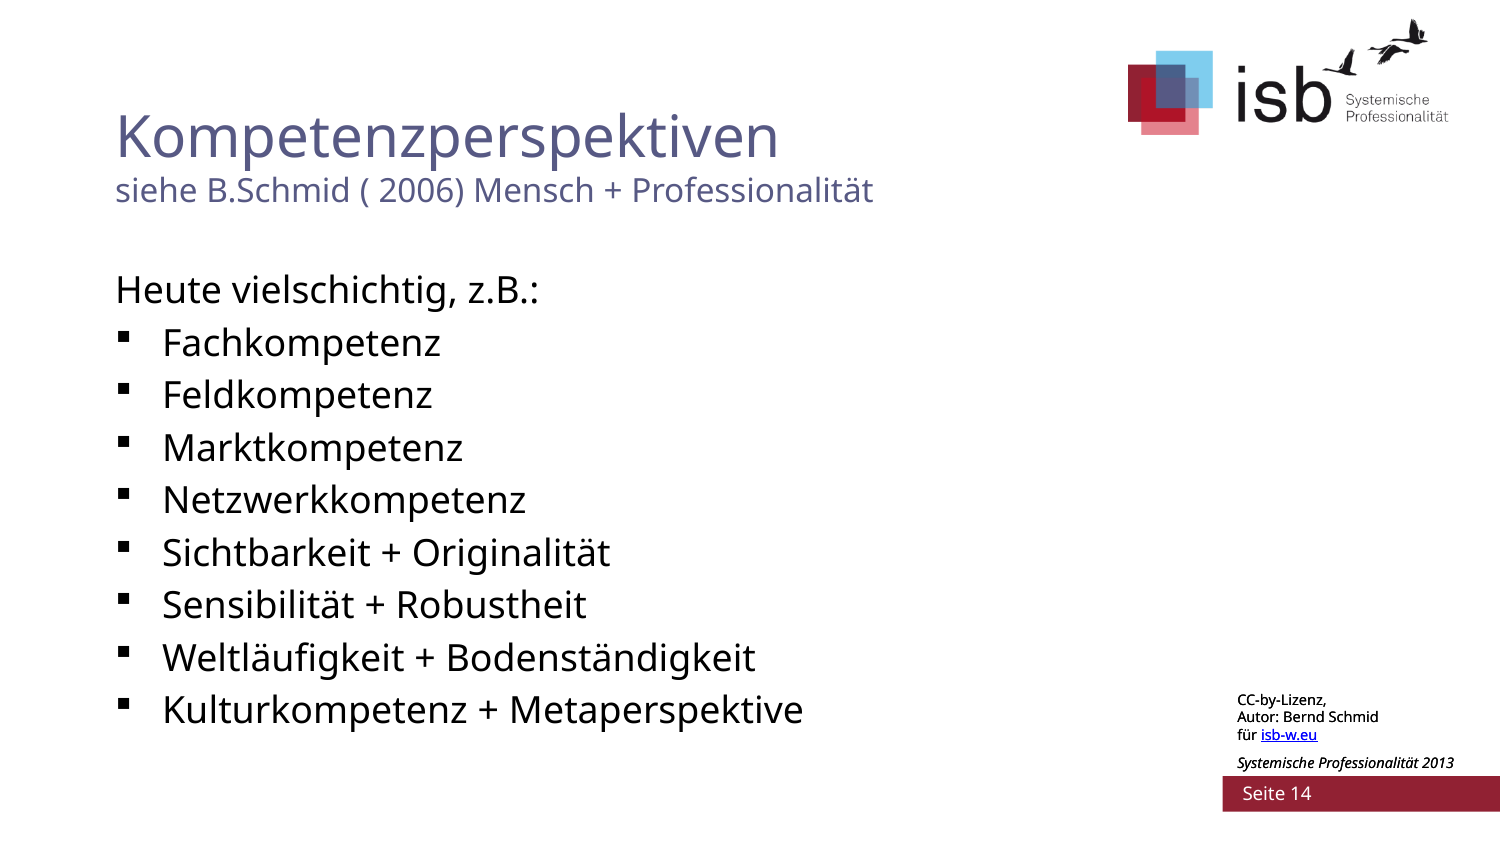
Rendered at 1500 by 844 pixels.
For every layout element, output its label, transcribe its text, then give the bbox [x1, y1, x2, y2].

list Heute vielschichtig, z.B.: Fachkompetenz Feldkompetenz Marktkompetenz Netzwerkkompetenz Sichtbarkeit + Originalität Sensibilität + Robustheit Weltläufigkeit + Bodenständigkeit Kulturkompetenz + Metaperspektive [100, 185, 1223, 812]
text_box CC-by-Lizenz, Autor: Bernd Schmid für isb-w.eu Systemische Professionalität 2013 [1222, 543, 1500, 844]
picture [1128, 14, 1461, 139]
title Kompetenzperspektiven siehe B.Schmid ( 2006) Mensch + Professionalität [100, 67, 1223, 185]
